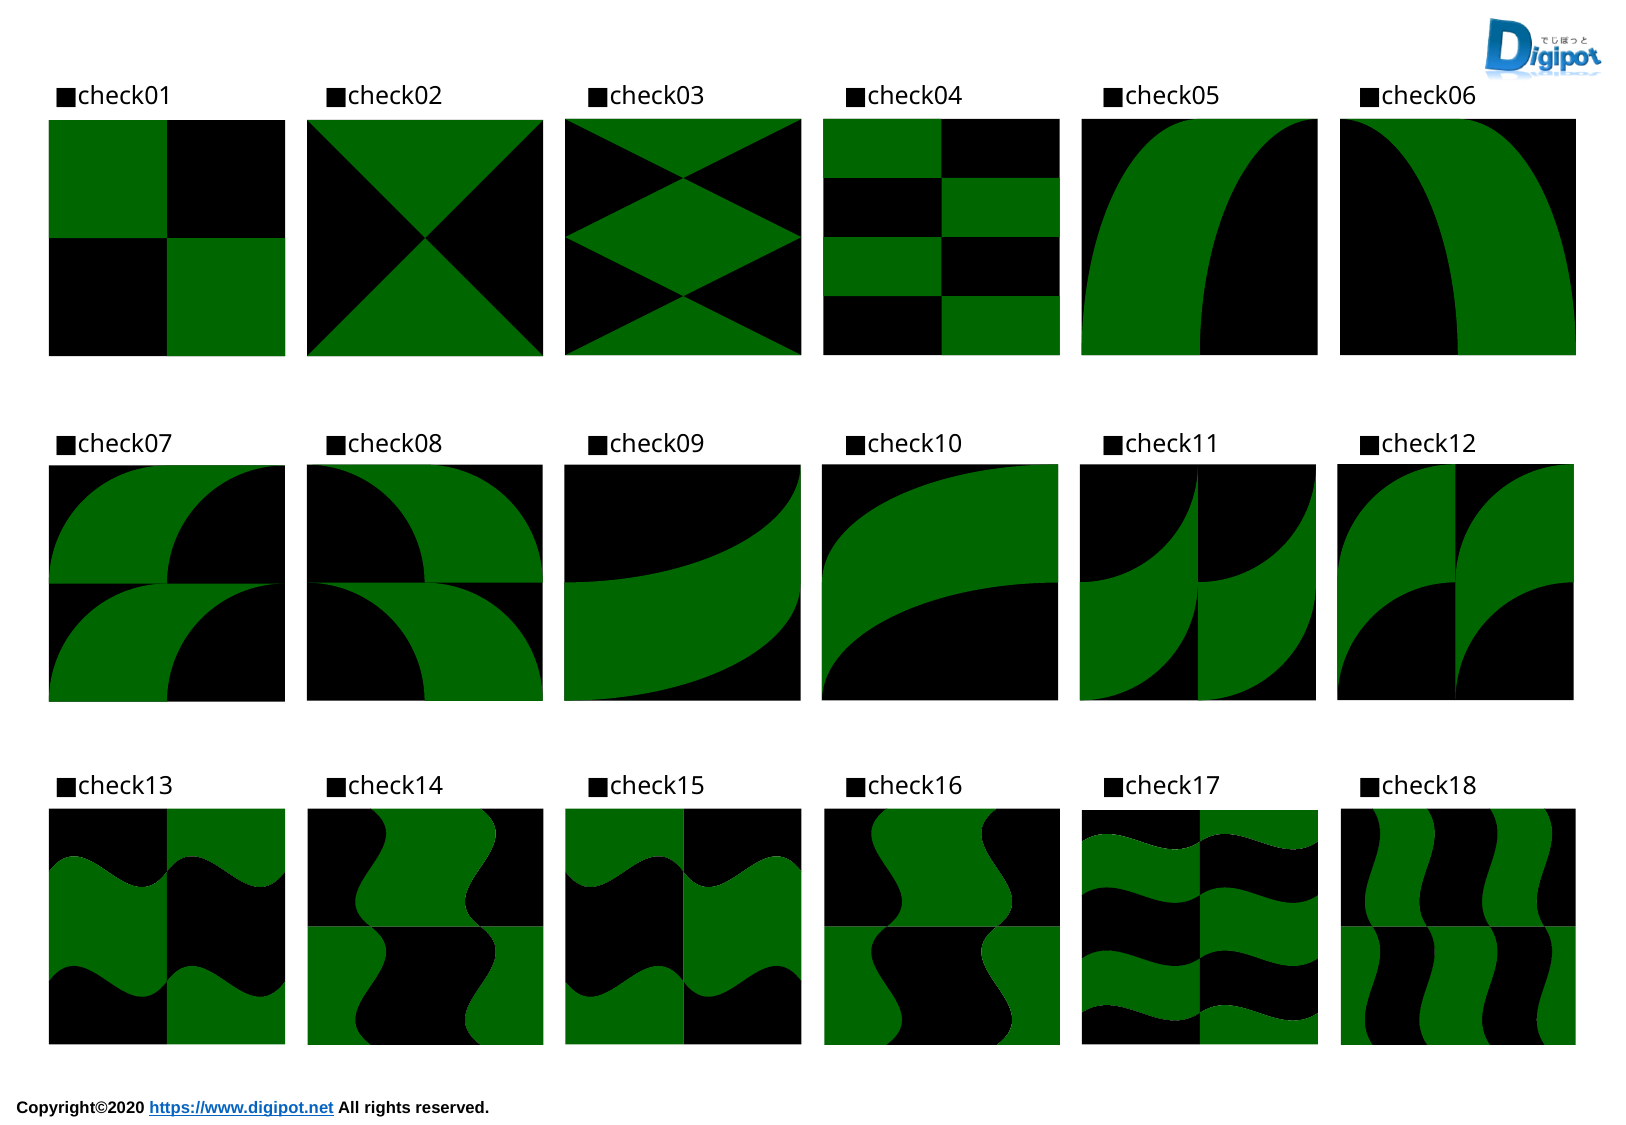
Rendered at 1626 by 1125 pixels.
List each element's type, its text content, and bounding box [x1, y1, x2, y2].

text_box ■check08 [309, 420, 458, 464]
picture [1485, 18, 1602, 82]
text_box ■check03 [571, 72, 720, 118]
text_box ■check15 [571, 762, 721, 807]
text_box ■check02 [309, 72, 458, 118]
text_box ■check12 [1343, 420, 1492, 464]
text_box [48, 119, 286, 357]
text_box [1081, 118, 1318, 356]
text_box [307, 808, 544, 1045]
text_box ■check01 [39, 72, 188, 118]
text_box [1339, 809, 1577, 1045]
text_box ■check04 [829, 72, 978, 118]
text_box ■check09 [571, 420, 720, 464]
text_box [821, 464, 1059, 701]
text_box ■check06 [1343, 72, 1492, 118]
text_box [48, 465, 286, 702]
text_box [1081, 810, 1318, 1045]
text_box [48, 808, 286, 1045]
text_box ■check14 [309, 762, 459, 807]
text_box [1079, 464, 1316, 701]
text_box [1339, 118, 1576, 356]
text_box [823, 118, 1060, 356]
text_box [306, 119, 544, 357]
text_box ■check18 [1343, 762, 1492, 807]
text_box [565, 808, 802, 1045]
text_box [564, 464, 801, 701]
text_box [1337, 464, 1574, 701]
text_box ■check11 [1086, 420, 1236, 464]
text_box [565, 118, 802, 356]
text_box ■check16 [829, 762, 978, 807]
text_box ■check05 [1086, 72, 1236, 118]
text_box ■check07 [39, 420, 188, 465]
text_box ■check13 [39, 762, 189, 807]
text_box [823, 808, 1061, 1045]
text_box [306, 464, 543, 701]
text_box ■check17 [1087, 762, 1236, 807]
text_box ■check10 [829, 420, 978, 464]
